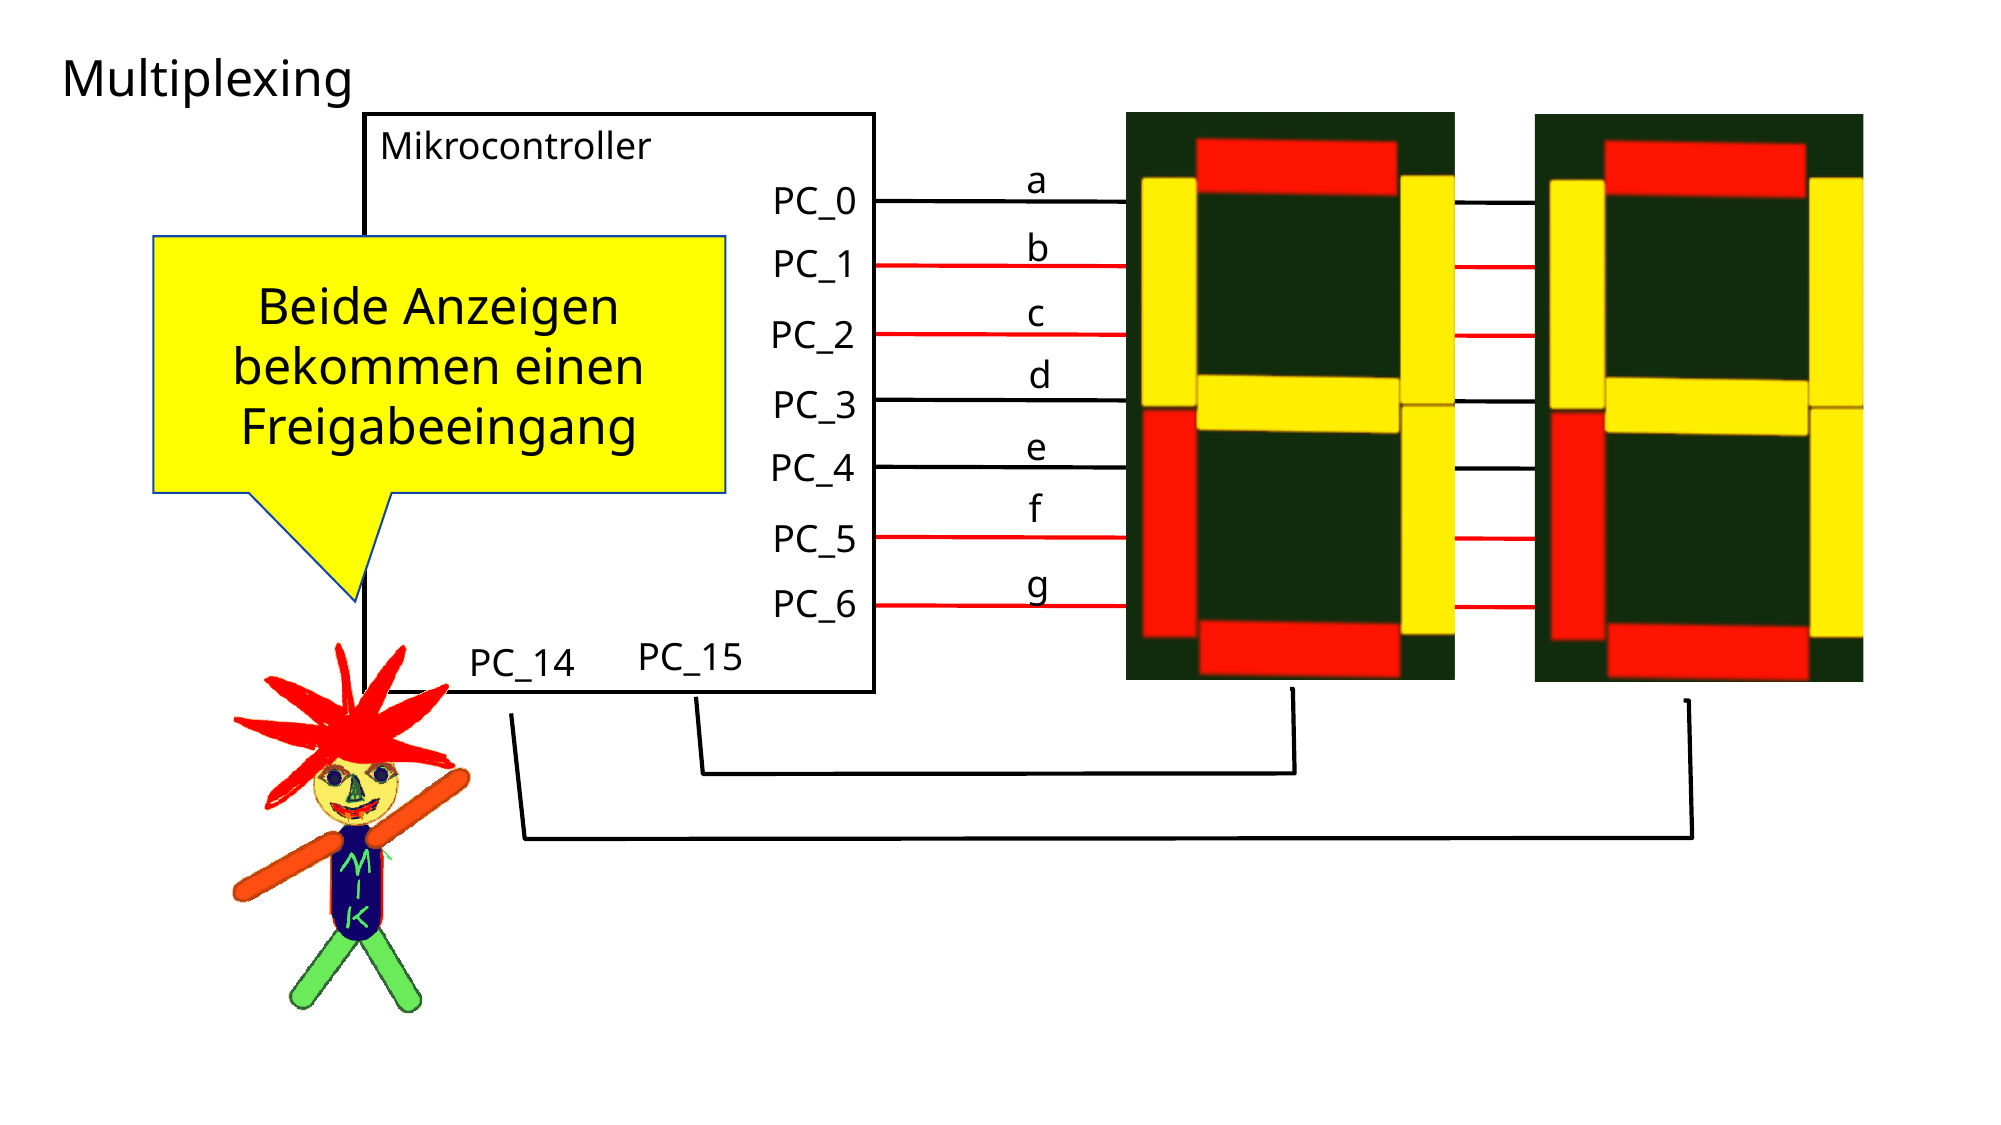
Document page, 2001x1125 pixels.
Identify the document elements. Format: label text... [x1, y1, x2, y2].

text_box a [1011, 148, 1063, 200]
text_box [842, 333, 1126, 337]
text_box PC_3 [757, 373, 872, 434]
text_box PC_4 [755, 436, 875, 497]
text_box Beide Anzeigen bekommen einen Freigabeeingang [152, 235, 727, 604]
picture [207, 633, 486, 1022]
text_box b [1011, 216, 1064, 265]
text_box g [1011, 608, 1065, 613]
text_box PC_15 [622, 625, 759, 686]
text_box PC_0 [757, 169, 873, 230]
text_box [1455, 466, 1534, 470]
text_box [1455, 200, 1534, 204]
text_box f [1013, 477, 1057, 536]
text_box d [1014, 343, 1067, 399]
text_box [511, 700, 1693, 839]
text_box e [1011, 415, 1062, 466]
text_box [695, 688, 1294, 711]
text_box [848, 536, 1126, 540]
picture [1126, 112, 1455, 680]
text_box PC_5 [757, 507, 872, 568]
title Multiplexing [3, 0, 412, 116]
text_box PC_14 [454, 631, 590, 692]
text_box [1455, 333, 1534, 337]
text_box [1455, 536, 1534, 540]
text_box e [1011, 470, 1062, 476]
text_box c [1012, 337, 1060, 342]
picture [1534, 114, 1864, 682]
text_box Mikrocontroller [364, 113, 875, 693]
text_box PC_6 [757, 572, 872, 633]
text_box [777, 200, 1126, 204]
text_box a [1011, 204, 1063, 209]
text_box b [1011, 268, 1064, 277]
text_box PC_2 [755, 303, 896, 364]
text_box PC_1 [757, 232, 872, 293]
text_box g [1011, 552, 1065, 605]
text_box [845, 466, 1126, 470]
text_box c [1012, 281, 1060, 333]
